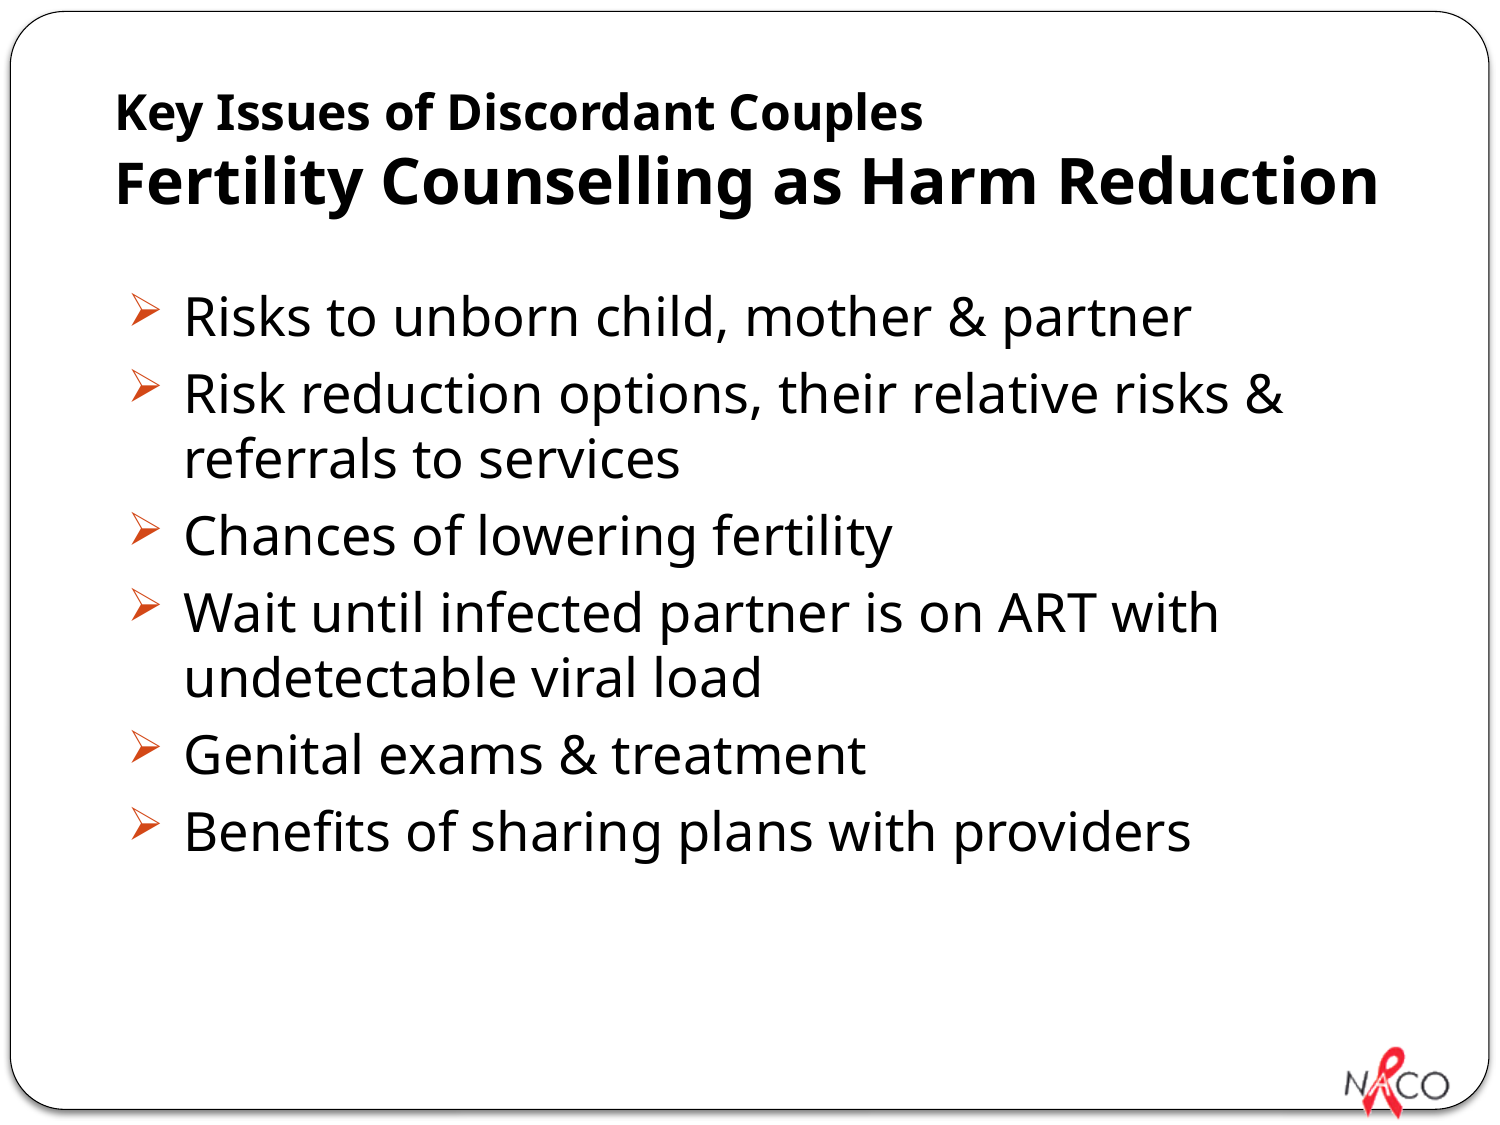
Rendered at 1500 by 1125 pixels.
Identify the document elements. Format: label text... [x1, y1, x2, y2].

list Risks to unborn child, mother & partner Risk reduction options, their relative risks & referrals to services Chances of lowering fertility Wait until infected partner is on ART with undetectable viral load Genital exams & treatment Benefits of sharing plans with providers [112, 274, 1426, 988]
picture [1337, 1042, 1455, 1125]
title Key Issues of Discordant Couples Fertility Counselling as Harm Reduction [99, 44, 1426, 233]
